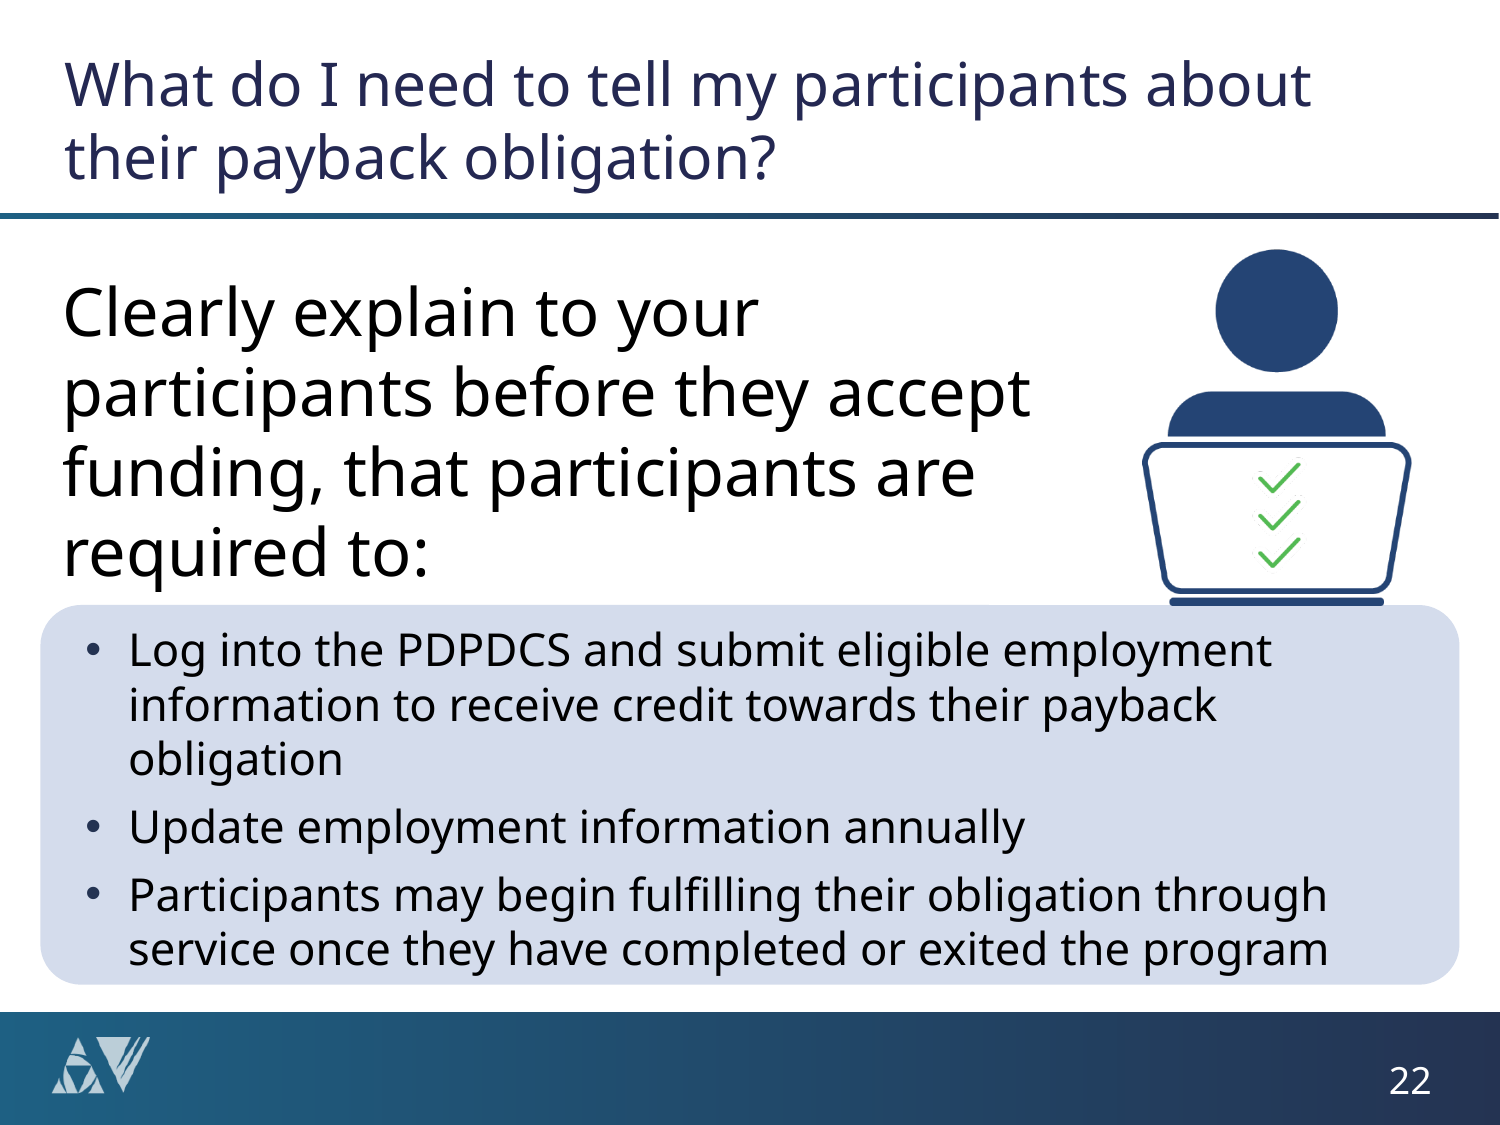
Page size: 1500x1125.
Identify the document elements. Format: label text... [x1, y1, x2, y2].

picture [1137, 232, 1413, 617]
slide_number 22 [1374, 1050, 1462, 1091]
text_box Clearly explain to your participants before they accept funding, that participants are required to: [47, 262, 1130, 597]
picture [50, 1037, 150, 1094]
title What do I need to tell my participants about their payback obligation? [50, 37, 1434, 200]
text_box Log into the PDPDCS and submit eligible employment information to receive credit towards their payback obligation Update employment information annually Participants may begin fulfilling their obligation through service once they have completed or exited the program [70, 613, 1434, 985]
text_box [38, 603, 1131, 985]
text_box [1416, 603, 1462, 984]
